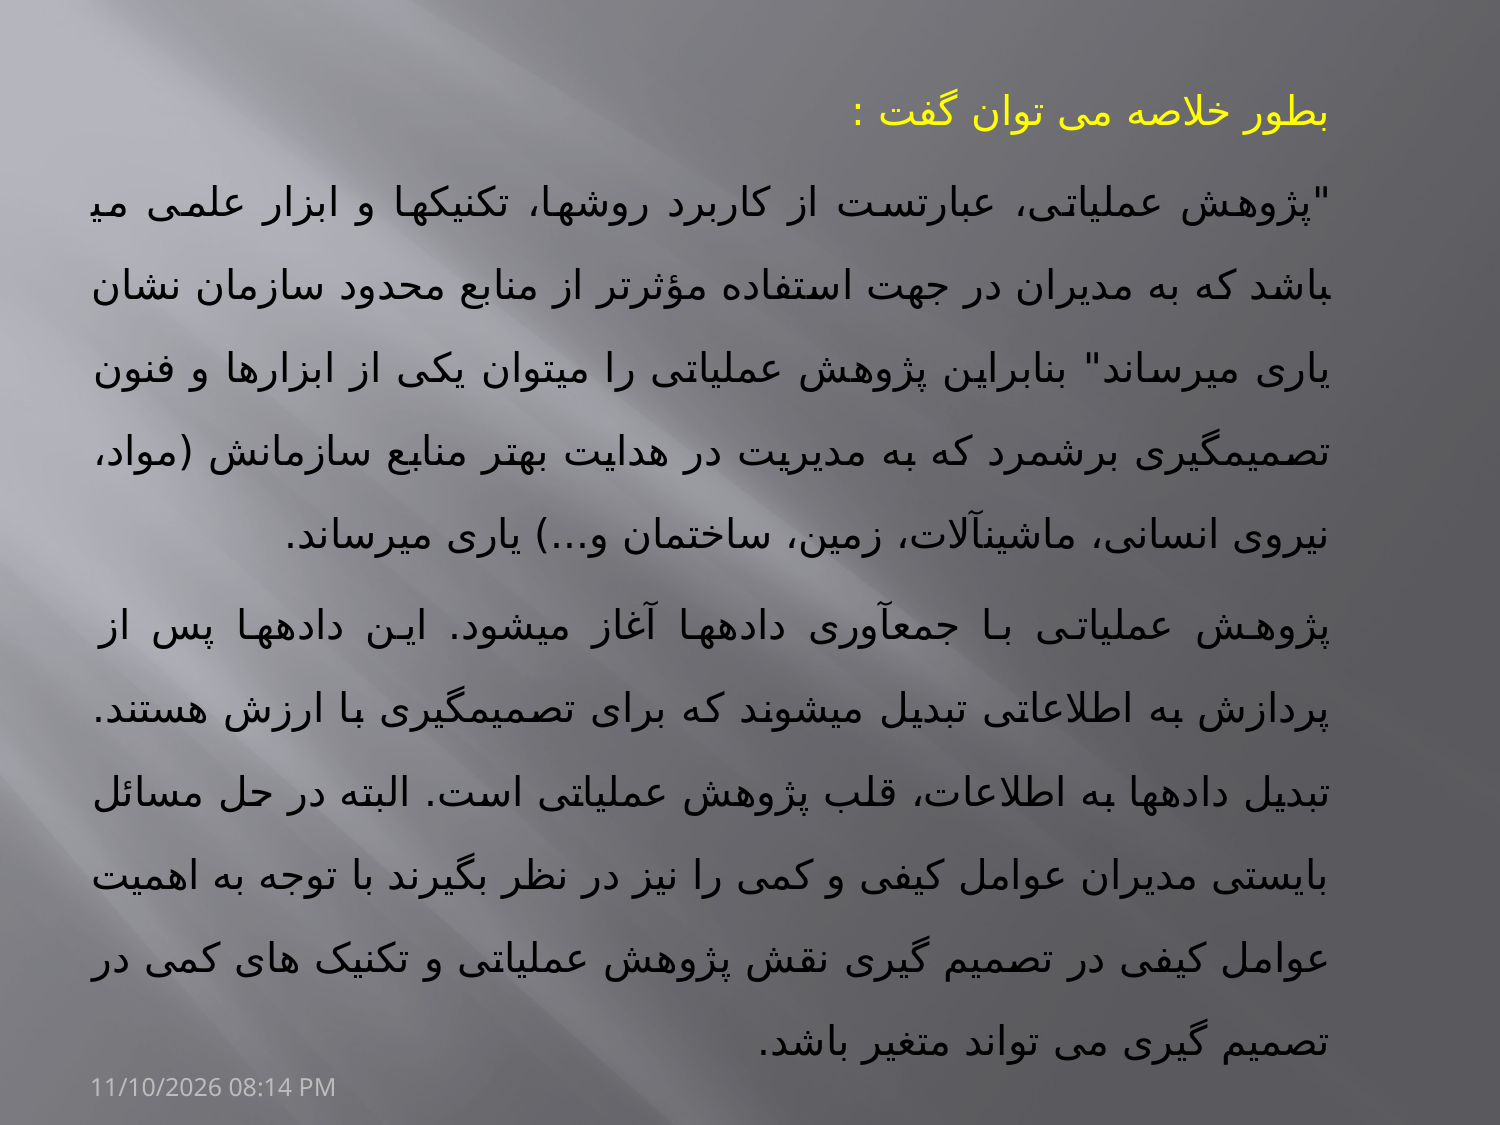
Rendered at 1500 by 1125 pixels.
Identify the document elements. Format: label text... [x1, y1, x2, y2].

list بطور خلاصه می توان گفت : "پژوهش عملیاتی، عبارتست از کاربرد روش­ها، تکنیک­ها و ابزار علمی می­باشد که به مدیران در جهت استفاده مؤثرتر از منابع محدود سازمان نشان یاری می­رساند" بنابراین پژوهش عملیاتی را می­توان یکی از ابزارها و فنون تصمیم­گیری برشمرد که به مدیریت در هدایت بهتر منابع سازمانش (مواد، نیروی انسانی، ماشین­آلات، زمین، ساختمان و...) یاری می­رساند. پژوهش عملیاتی با جمع­آوری داده­ها آغاز می­شود. این داده­ها پس از پردازش به اطلاعاتی تبدیل می­شوند که برای تصمیم­گیری با ارزش هستند. تبدیل داده­ها به اطلاعات، قلب پژوهش عملیاتی است. البته در حل مسائل بایستی مدیران عوامل کیفی و کمی را نیز در نظر بگیرند با توجه به اهمیت عوامل کیفی در تصمیم گیری نقش پژوهش عملیاتی و تکنیک های کمی در تصمیم گیری می تواند متغیر باشد. [76, 42, 1427, 1094]
slide_number 20/مارس/1 [75, 1052, 425, 1113]
